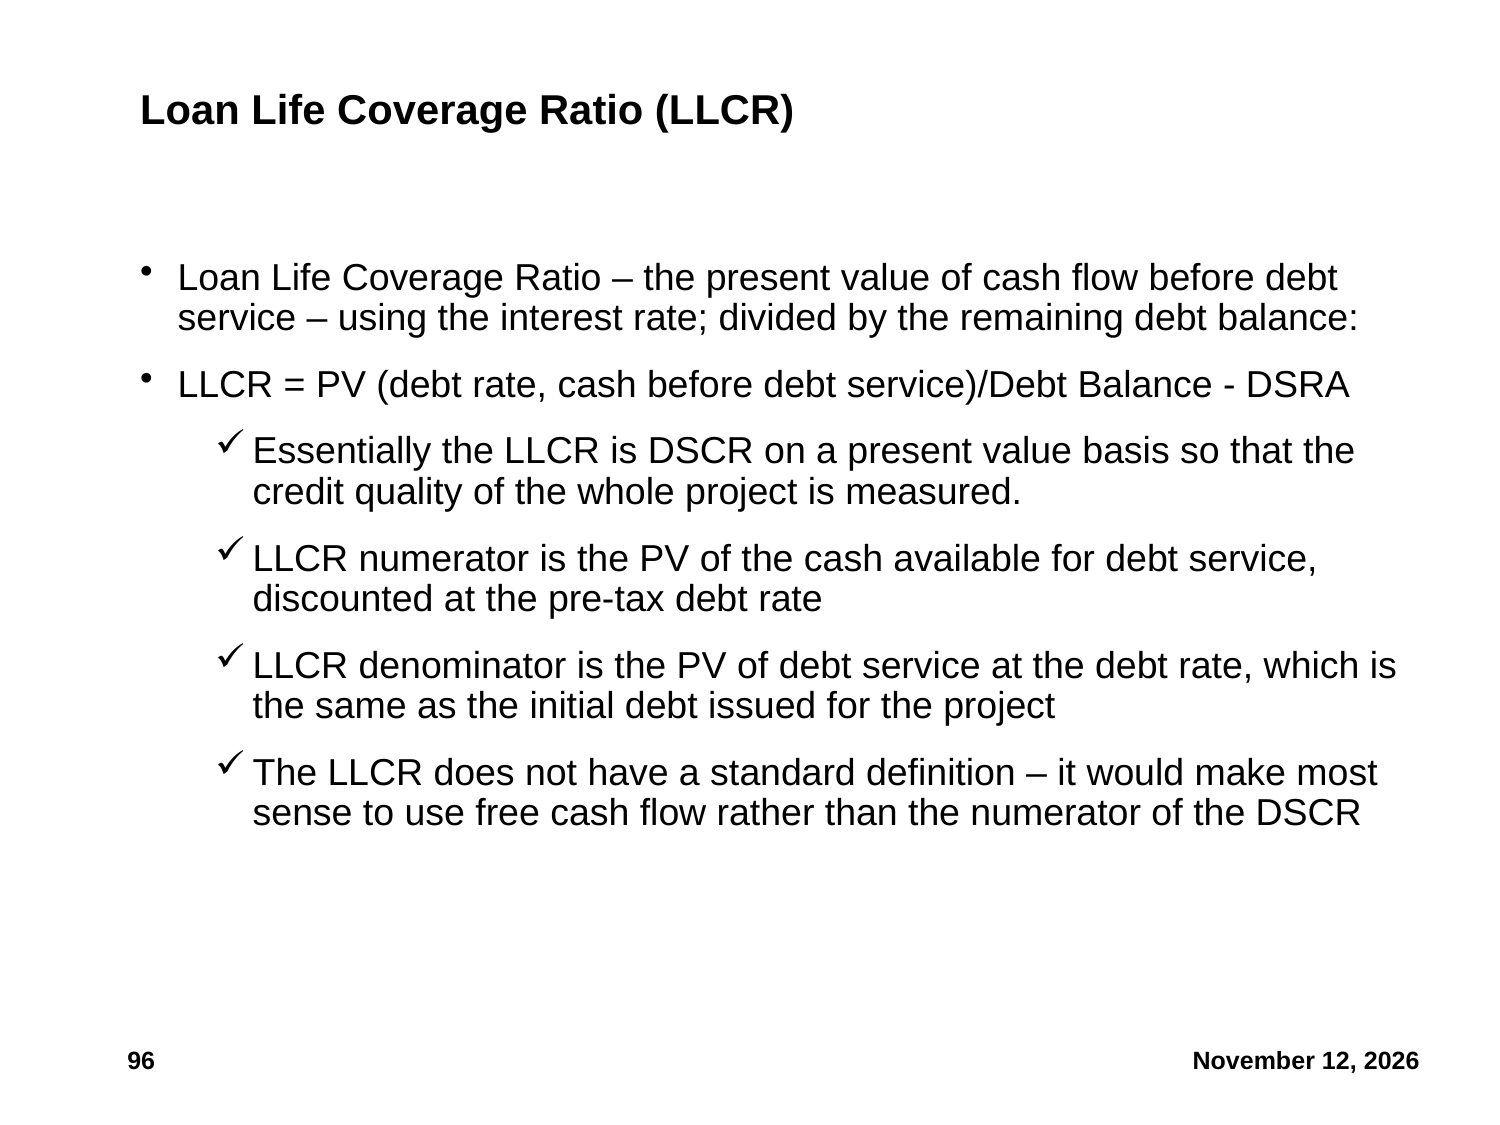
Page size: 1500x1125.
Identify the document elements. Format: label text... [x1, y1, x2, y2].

list Loan Life Coverage Ratio – the present value of cash flow before debt service – using the interest rate; divided by the remaining debt balance: LLCR = PV (debt rate, cash before debt service)/Debt Balance - DSRA Essentially the LLCR is DSCR on a present value basis so that the credit quality of the whole project is measured. LLCR numerator is the PV of the cash available for debt service, discounted at the pre-tax debt rate LLCR denominator is the PV of debt service at the debt rate, which is the same as the initial debt issued for the project The LLCR does not have a standard definition – it would make most sense to use free cash flow rather than the numerator of the DSCR [124, 249, 1413, 1001]
title Loan Life Coverage Ratio (LLCR) [124, 74, 1376, 226]
